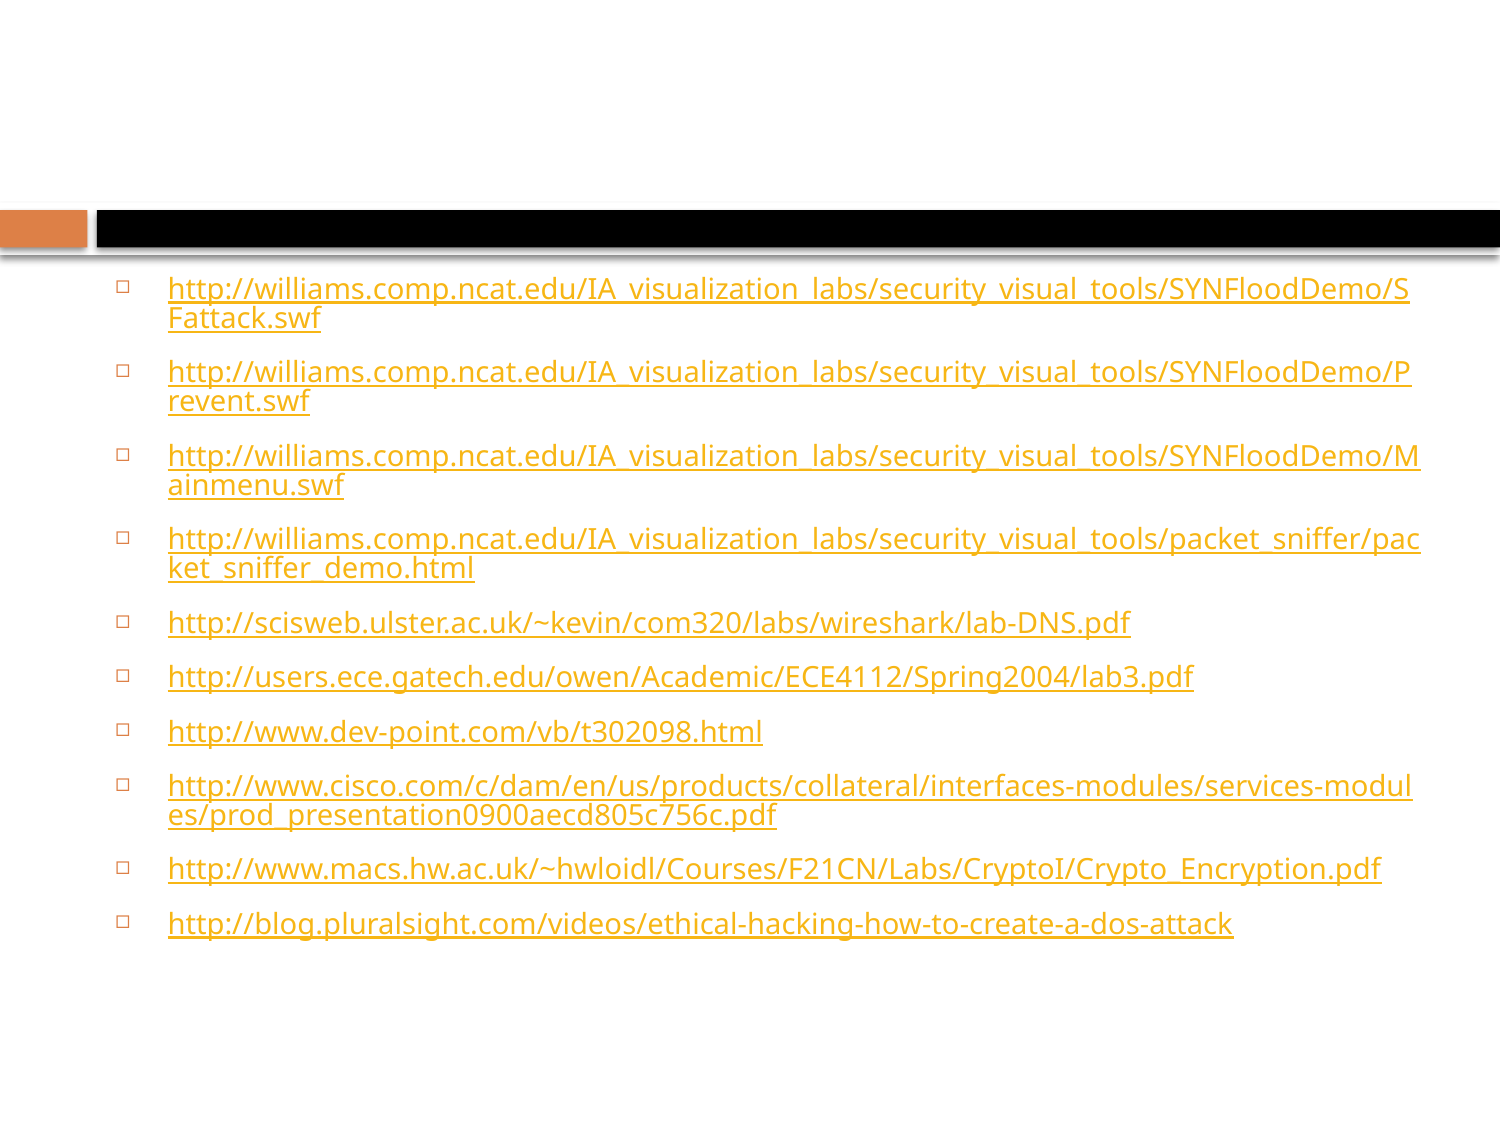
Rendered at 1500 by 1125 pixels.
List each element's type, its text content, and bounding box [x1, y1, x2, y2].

list http://williams.comp.ncat.edu/IA_visualization_labs/security_visual_tools/SYNFloodDemo/SFattack.swf http://williams.comp.ncat.edu/IA_visualization_labs/security_visual_tools/SYNFloodDemo/Prevent.swf http://williams.comp.ncat.edu/IA_visualization_labs/security_visual_tools/SYNFloodDemo/Mainmenu.swf http://williams.comp.ncat.edu/IA_visualization_labs/security_visual_tools/packet_sniffer/packet_sniffer_demo.html http://scisweb.ulster.ac.uk/~kevin/com320/labs/wireshark/lab-DNS.pdf http://users.ece.gatech.edu/owen/Academic/ECE4112/Spring2004/lab3.pdf http://www.dev-point.com/vb/t302098.html http://www.cisco.com/c/dam/en/us/products/collateral/interfaces-modules/services-modules/prod_presentation0900aecd805c756c.pdf http://www.macs.hw.ac.uk/~hwloidl/Courses/F21CN/Labs/CryptoI/Crypto_Encryption.pdf http://blog.pluralsight.com/videos/ethical-hacking-how-to-create-a-dos-attack [100, 262, 1438, 1000]
